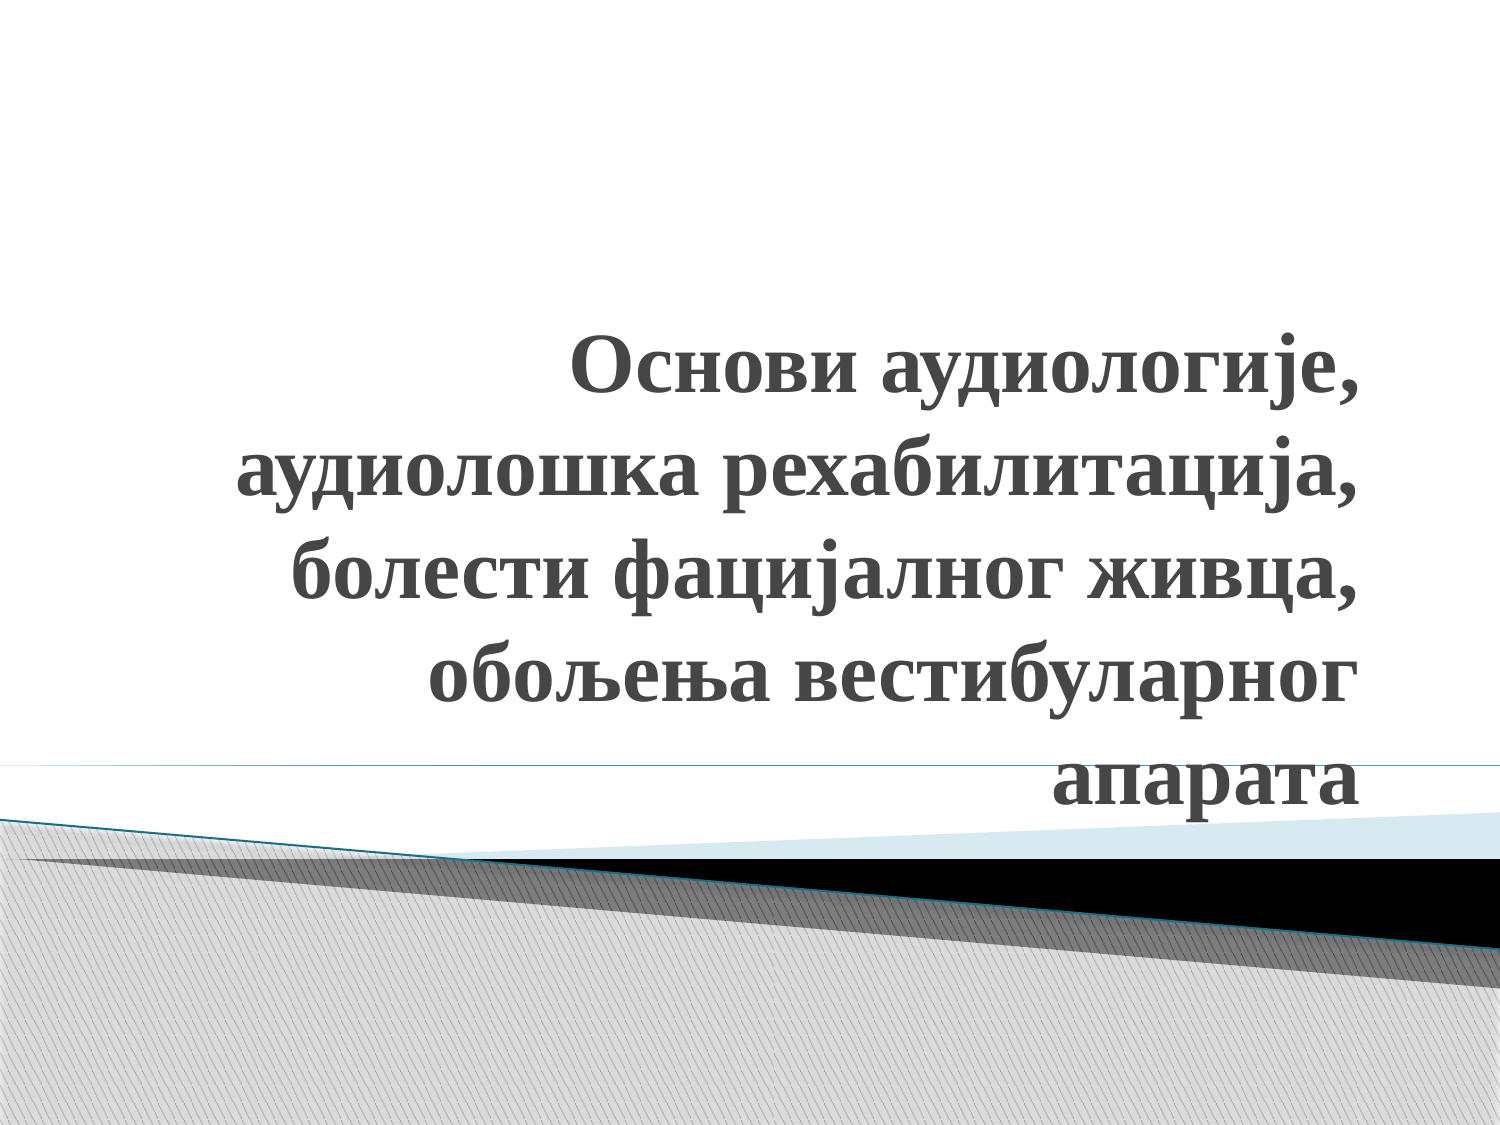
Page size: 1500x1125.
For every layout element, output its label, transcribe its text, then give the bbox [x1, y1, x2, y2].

picture [5, 859, 1500, 989]
title Основи аудиологије, аудиолошка рехабилитација, болести фацијалног живца, обољења вестибуларног апарата [100, 295, 1376, 830]
